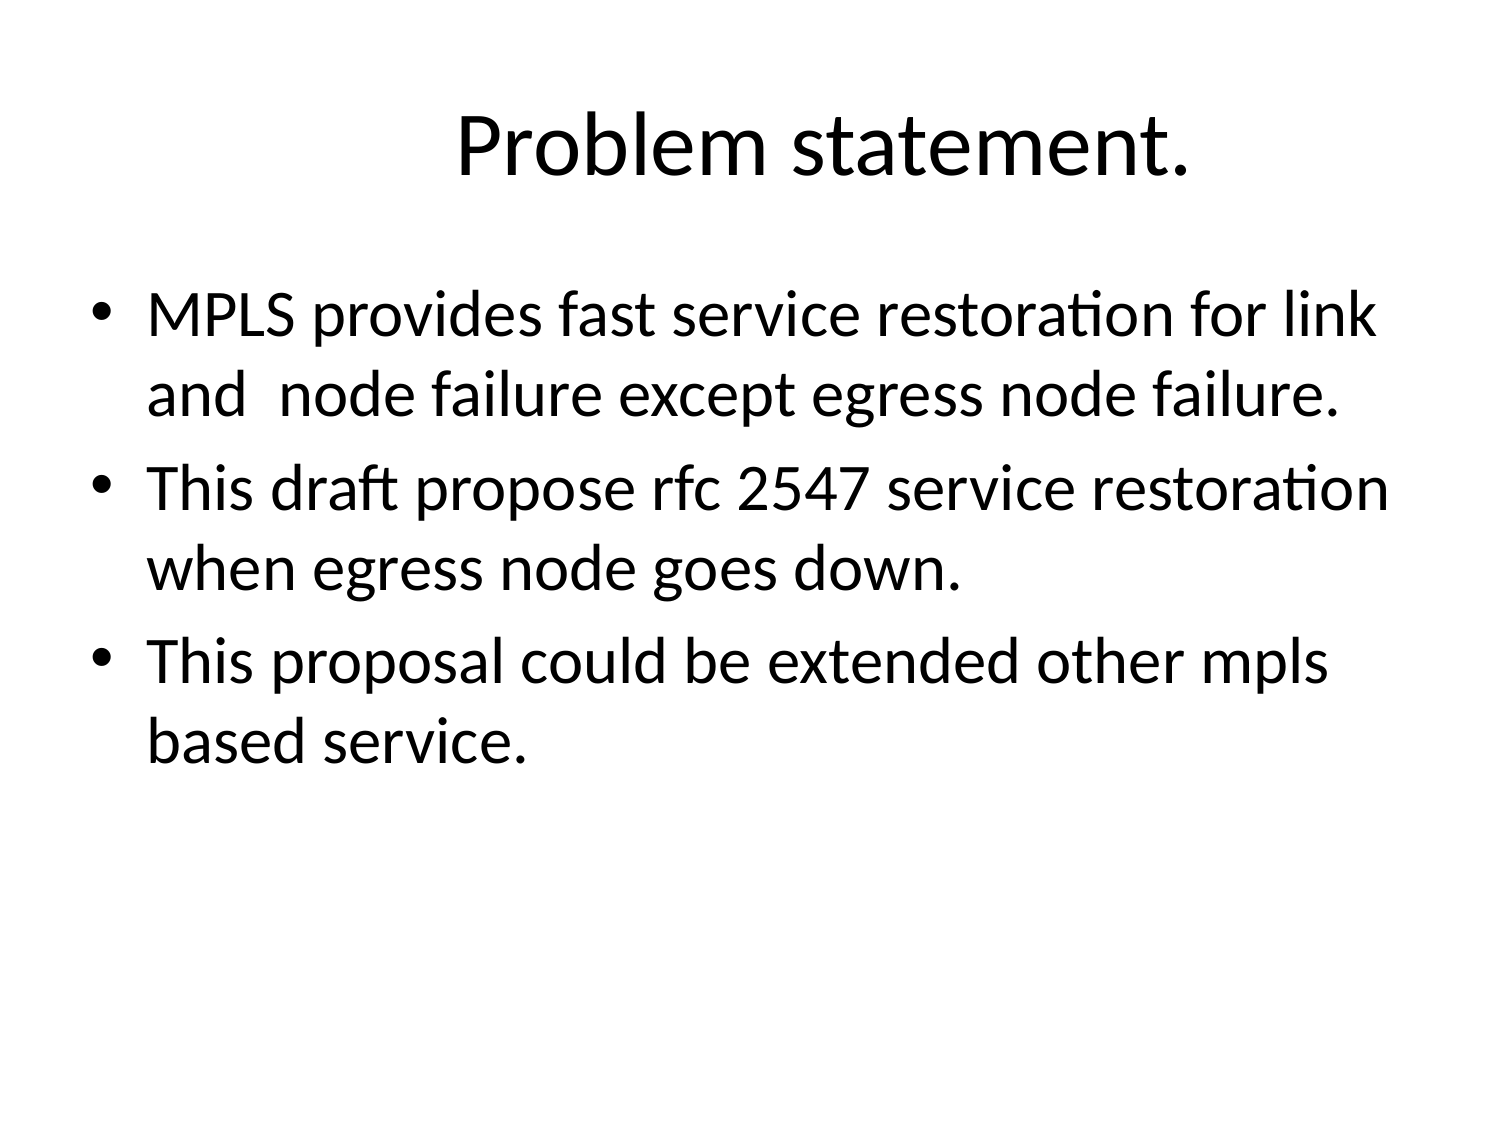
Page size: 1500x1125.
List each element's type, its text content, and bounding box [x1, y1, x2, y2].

list MPLS provides fast service restoration for link and node failure except egress node failure. This draft propose rfc 2547 service restoration when egress node goes down. This proposal could be extended other mpls based service. [75, 262, 1425, 1005]
title Problem statement. [75, 45, 1425, 233]
